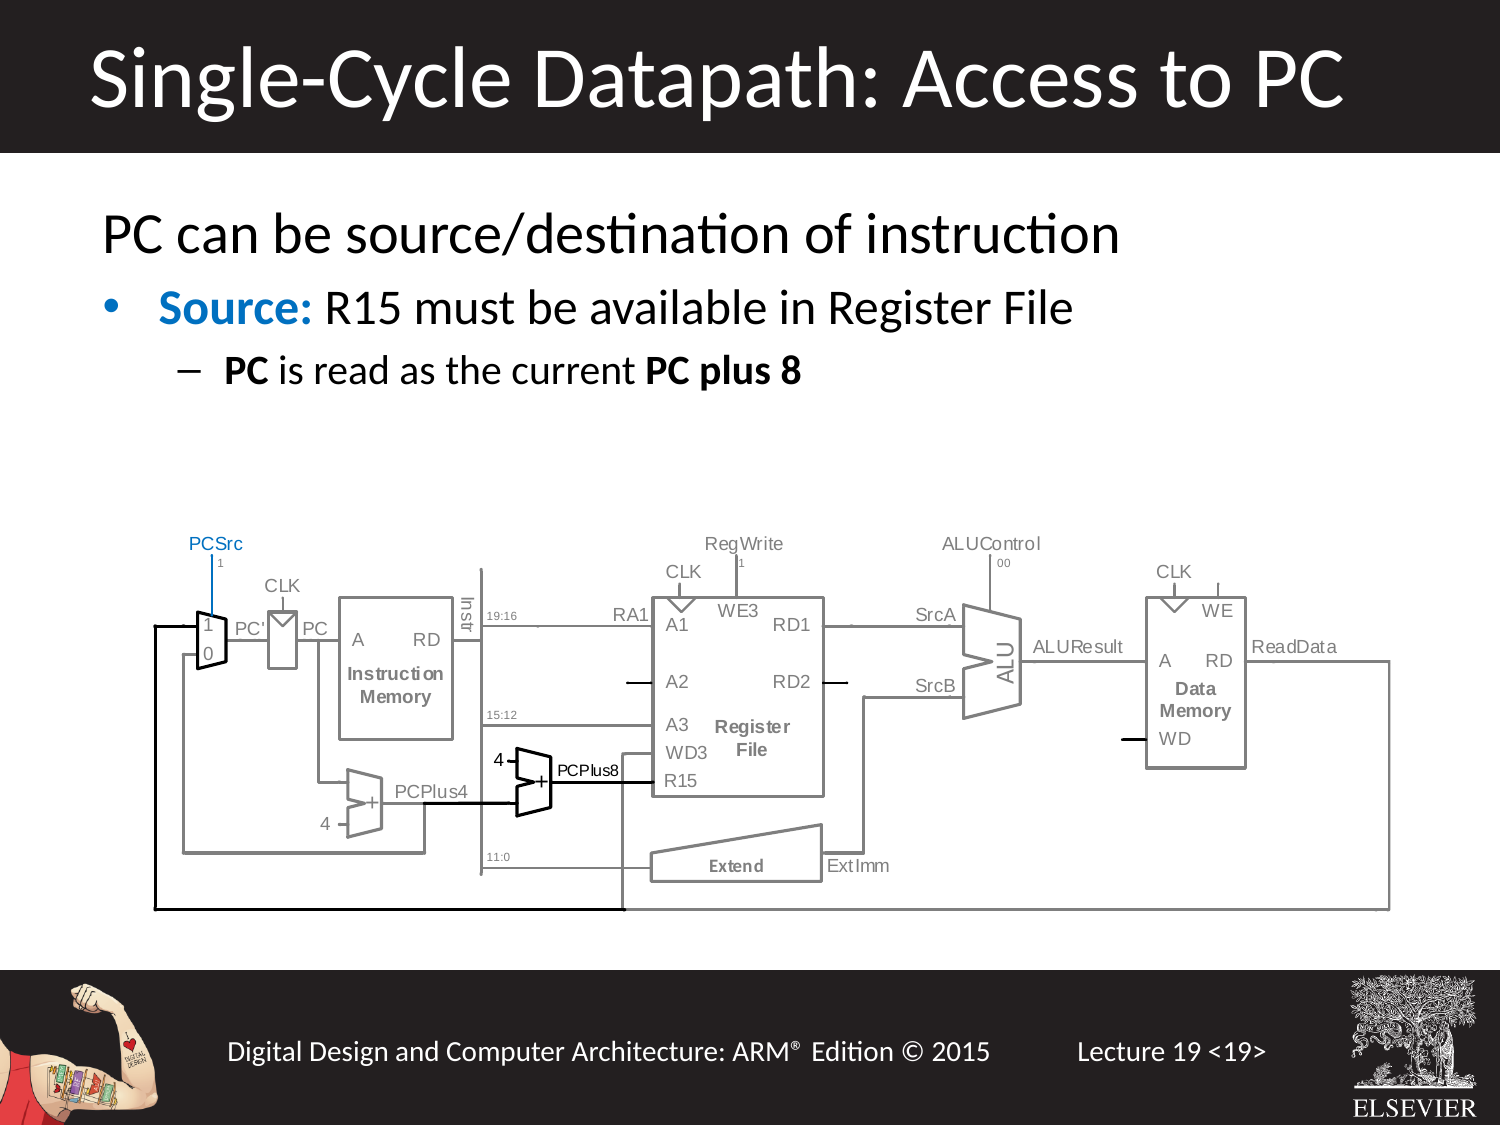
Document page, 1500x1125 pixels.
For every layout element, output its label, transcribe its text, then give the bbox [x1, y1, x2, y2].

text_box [149, 524, 1391, 913]
text_box Single-Cycle Datapath: Access to PC [75, 12, 1500, 133]
picture [0, 979, 163, 1125]
list PC can be source/destination of instruction Source: R15 must be available in Register File PC is read as the current PC plus 8 [87, 187, 1400, 1000]
picture [1350, 974, 1477, 1117]
